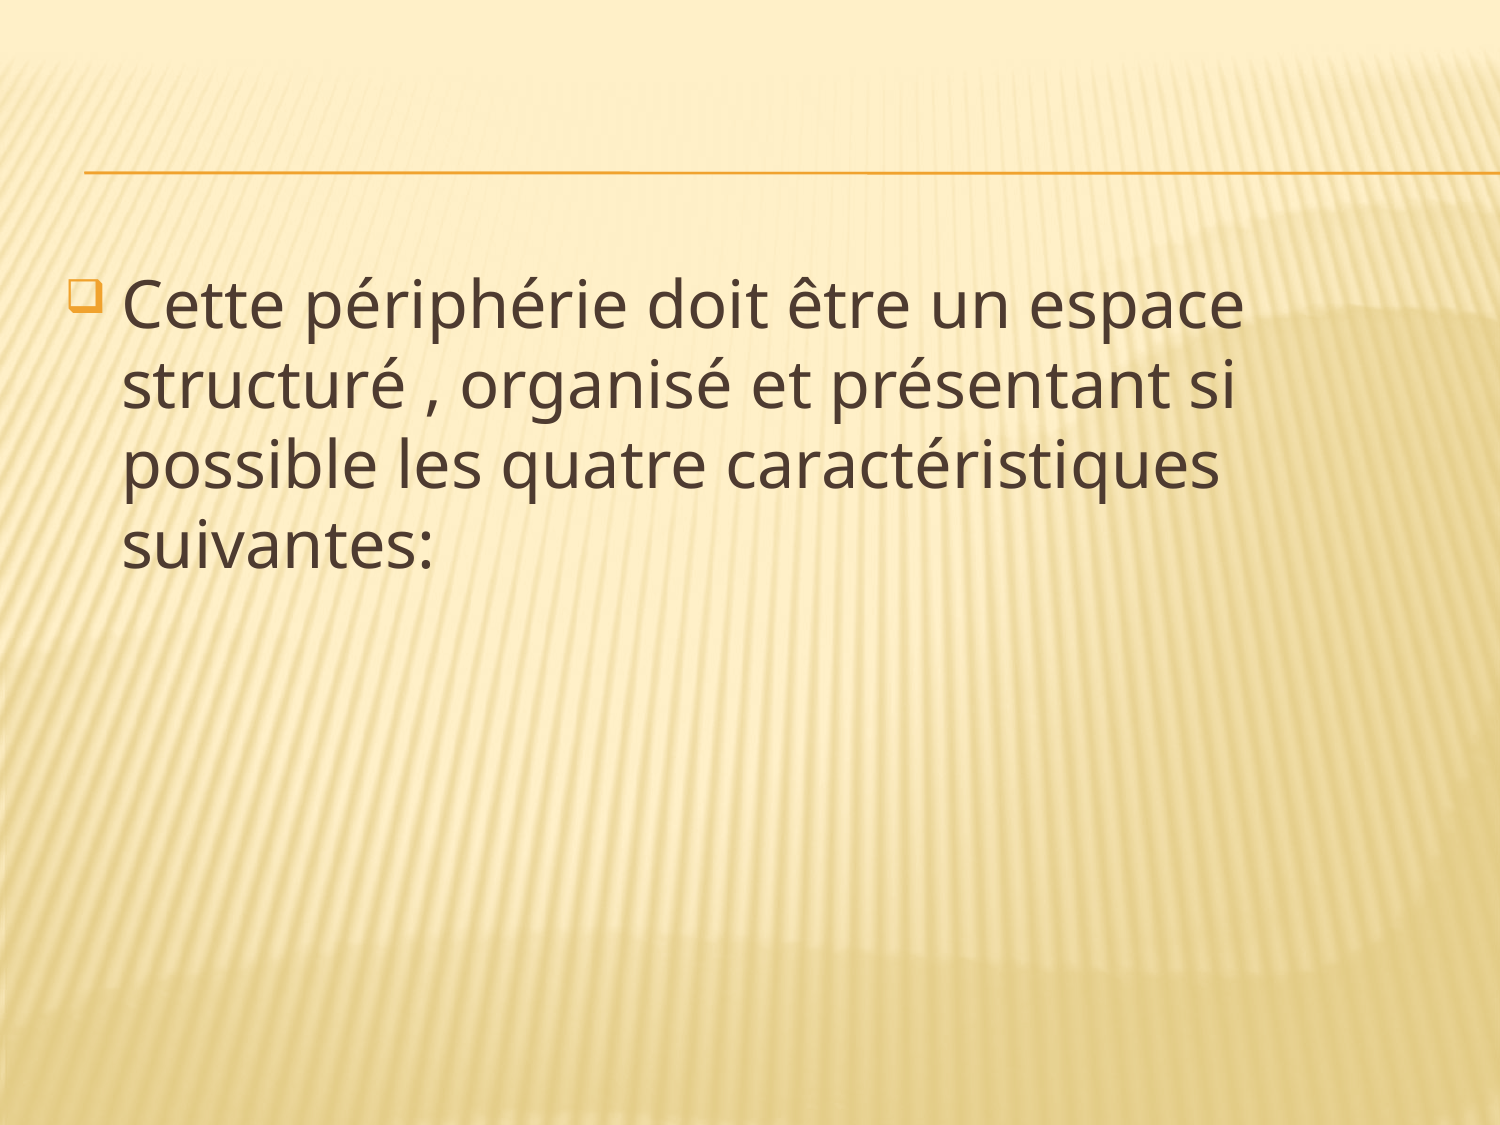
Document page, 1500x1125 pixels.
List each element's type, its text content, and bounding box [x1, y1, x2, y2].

list Cette périphérie doit être un espace structuré , organisé et présentant si possible les quatre caractéristiques suivantes: [50, 254, 1475, 998]
